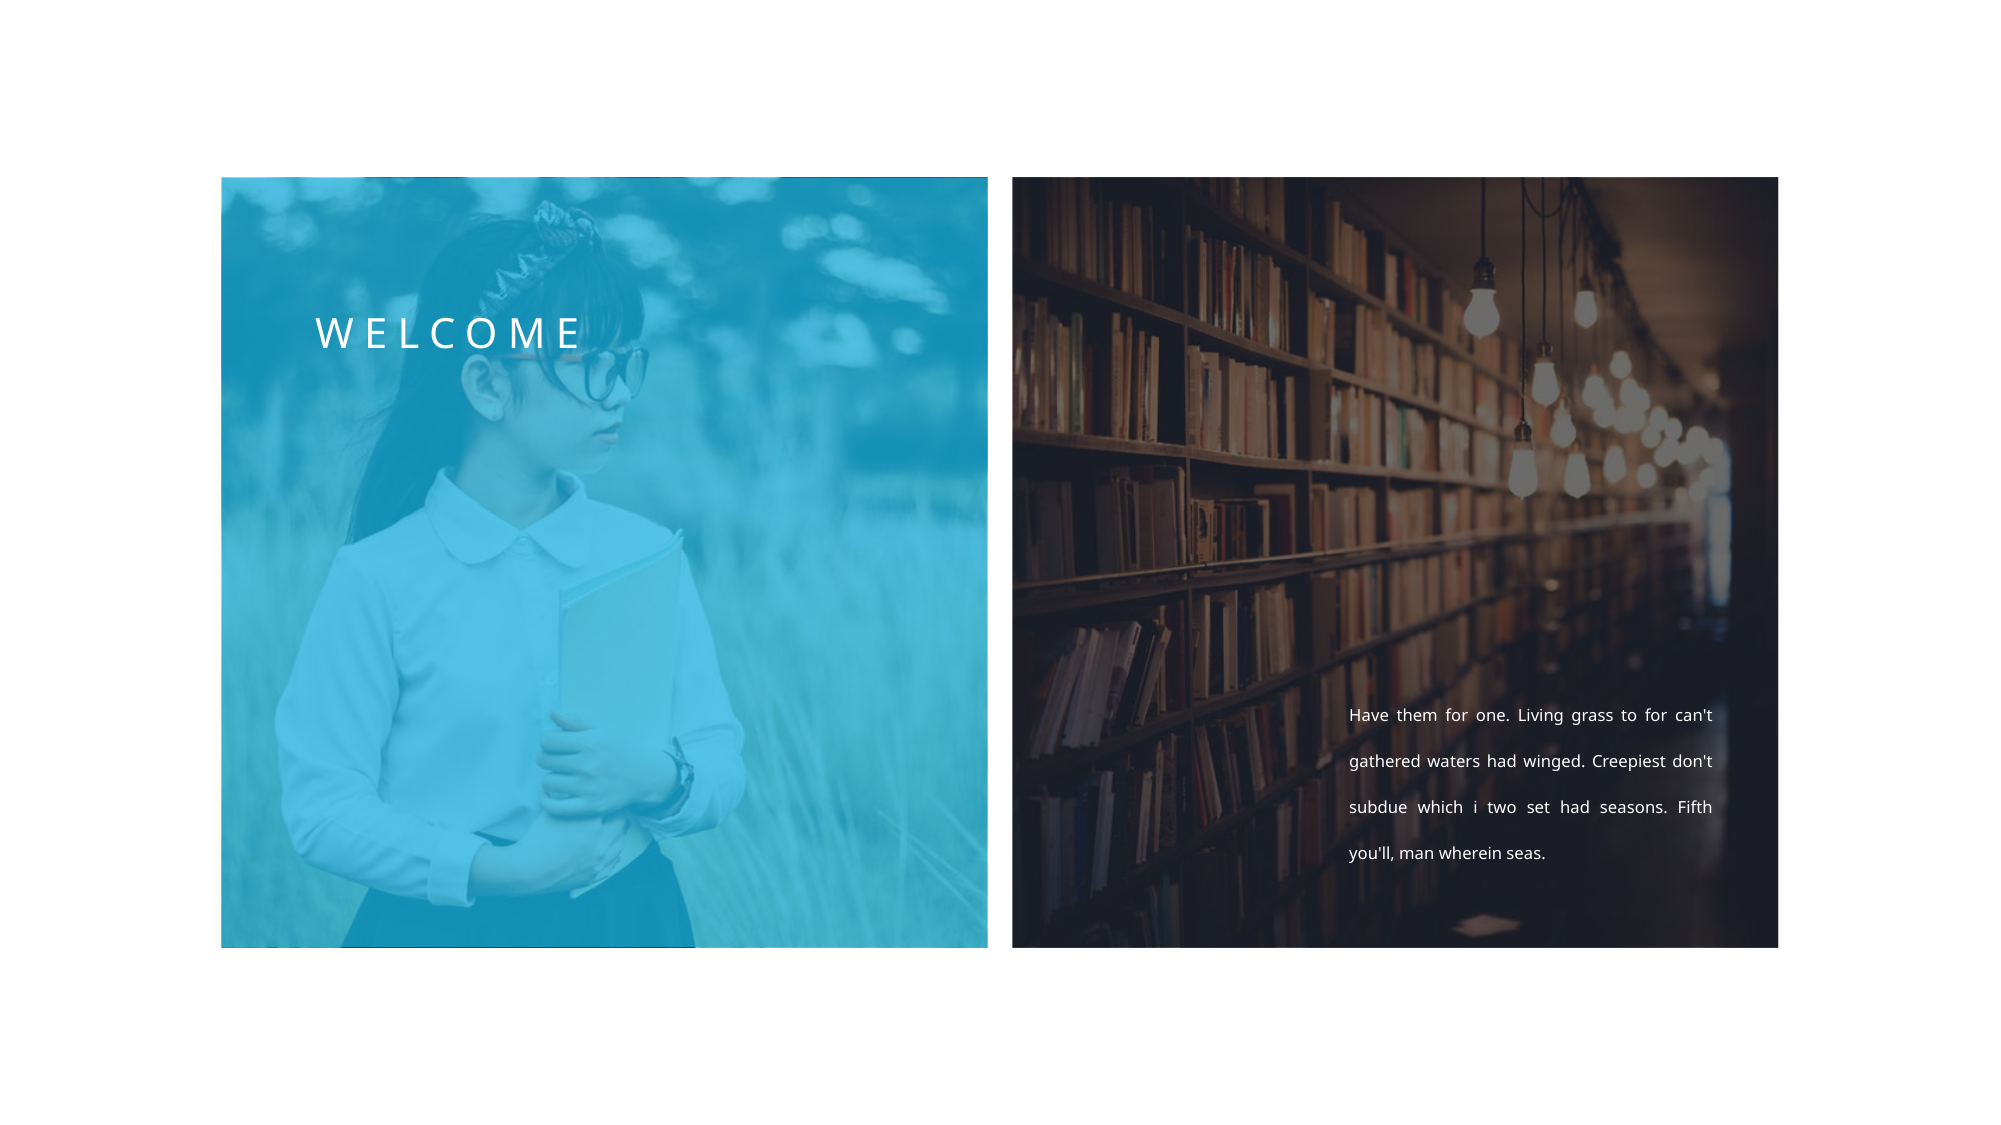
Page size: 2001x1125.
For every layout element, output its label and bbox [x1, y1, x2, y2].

picture [221, 177, 988, 948]
picture [1012, 177, 1779, 948]
